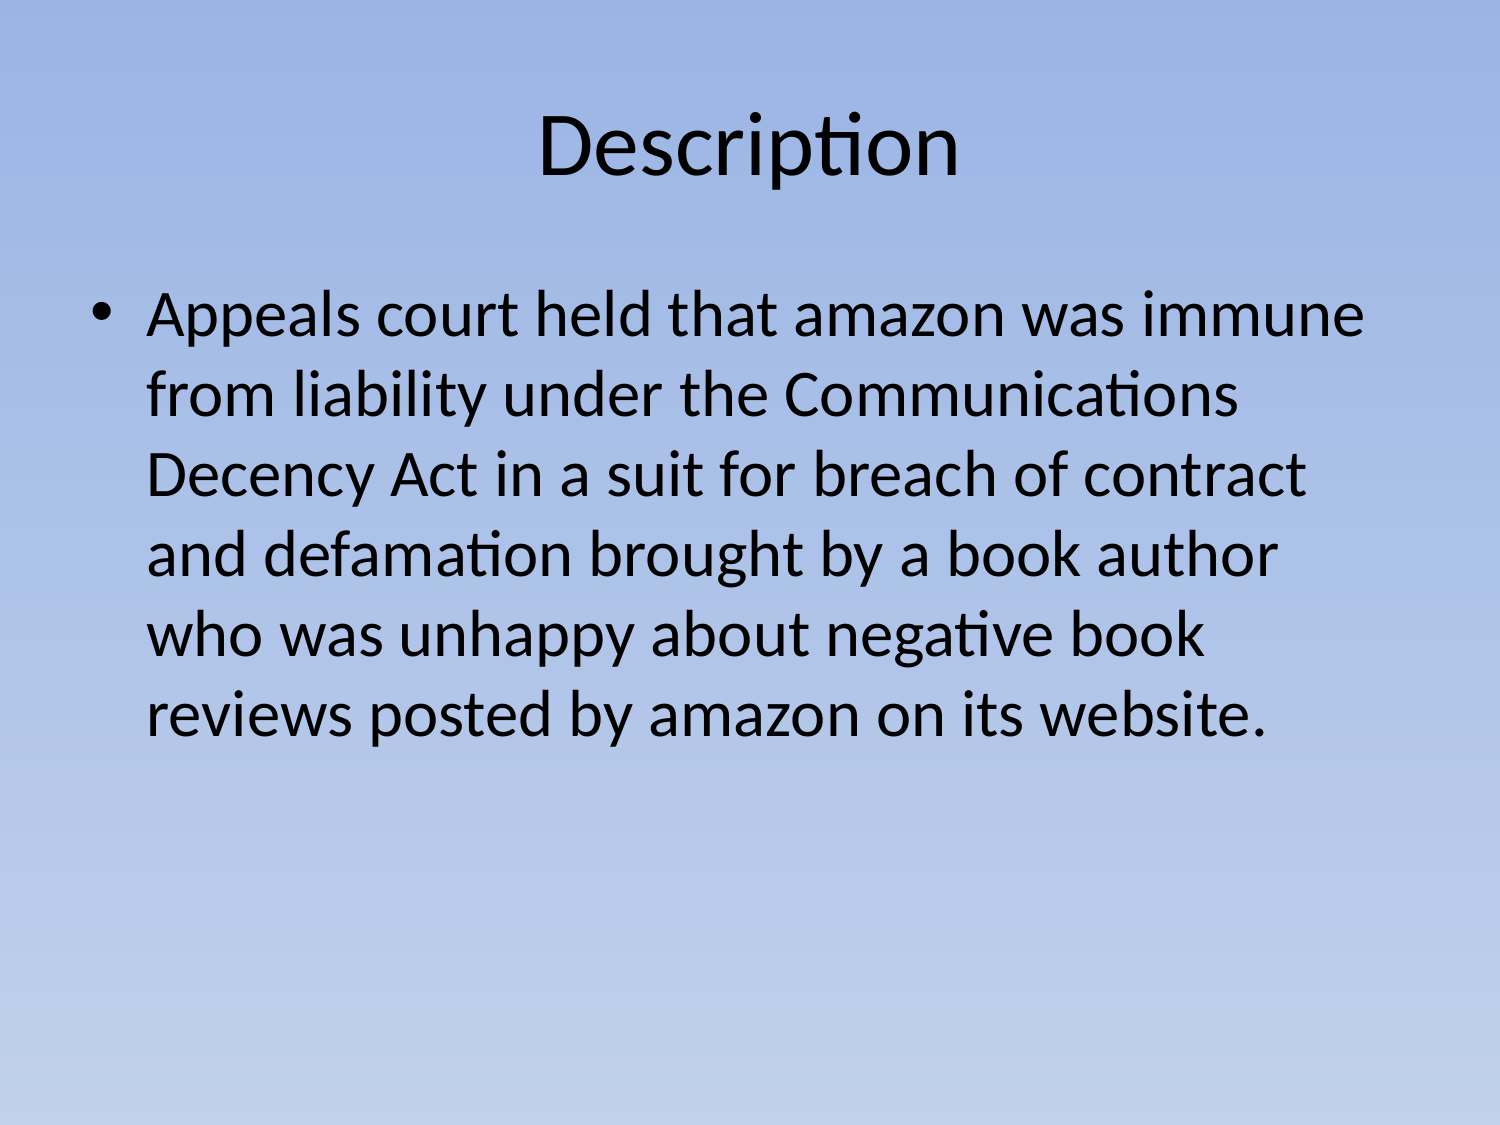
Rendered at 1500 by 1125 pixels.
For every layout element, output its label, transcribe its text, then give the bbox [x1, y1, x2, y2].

list Appeals court held that amazon was immune from liability under the Communications Decency Act in a suit for breach of contract and defamation brought by a book author who was unhappy about negative book reviews posted by amazon on its website. [75, 262, 1425, 1005]
title Description [75, 45, 1425, 233]
